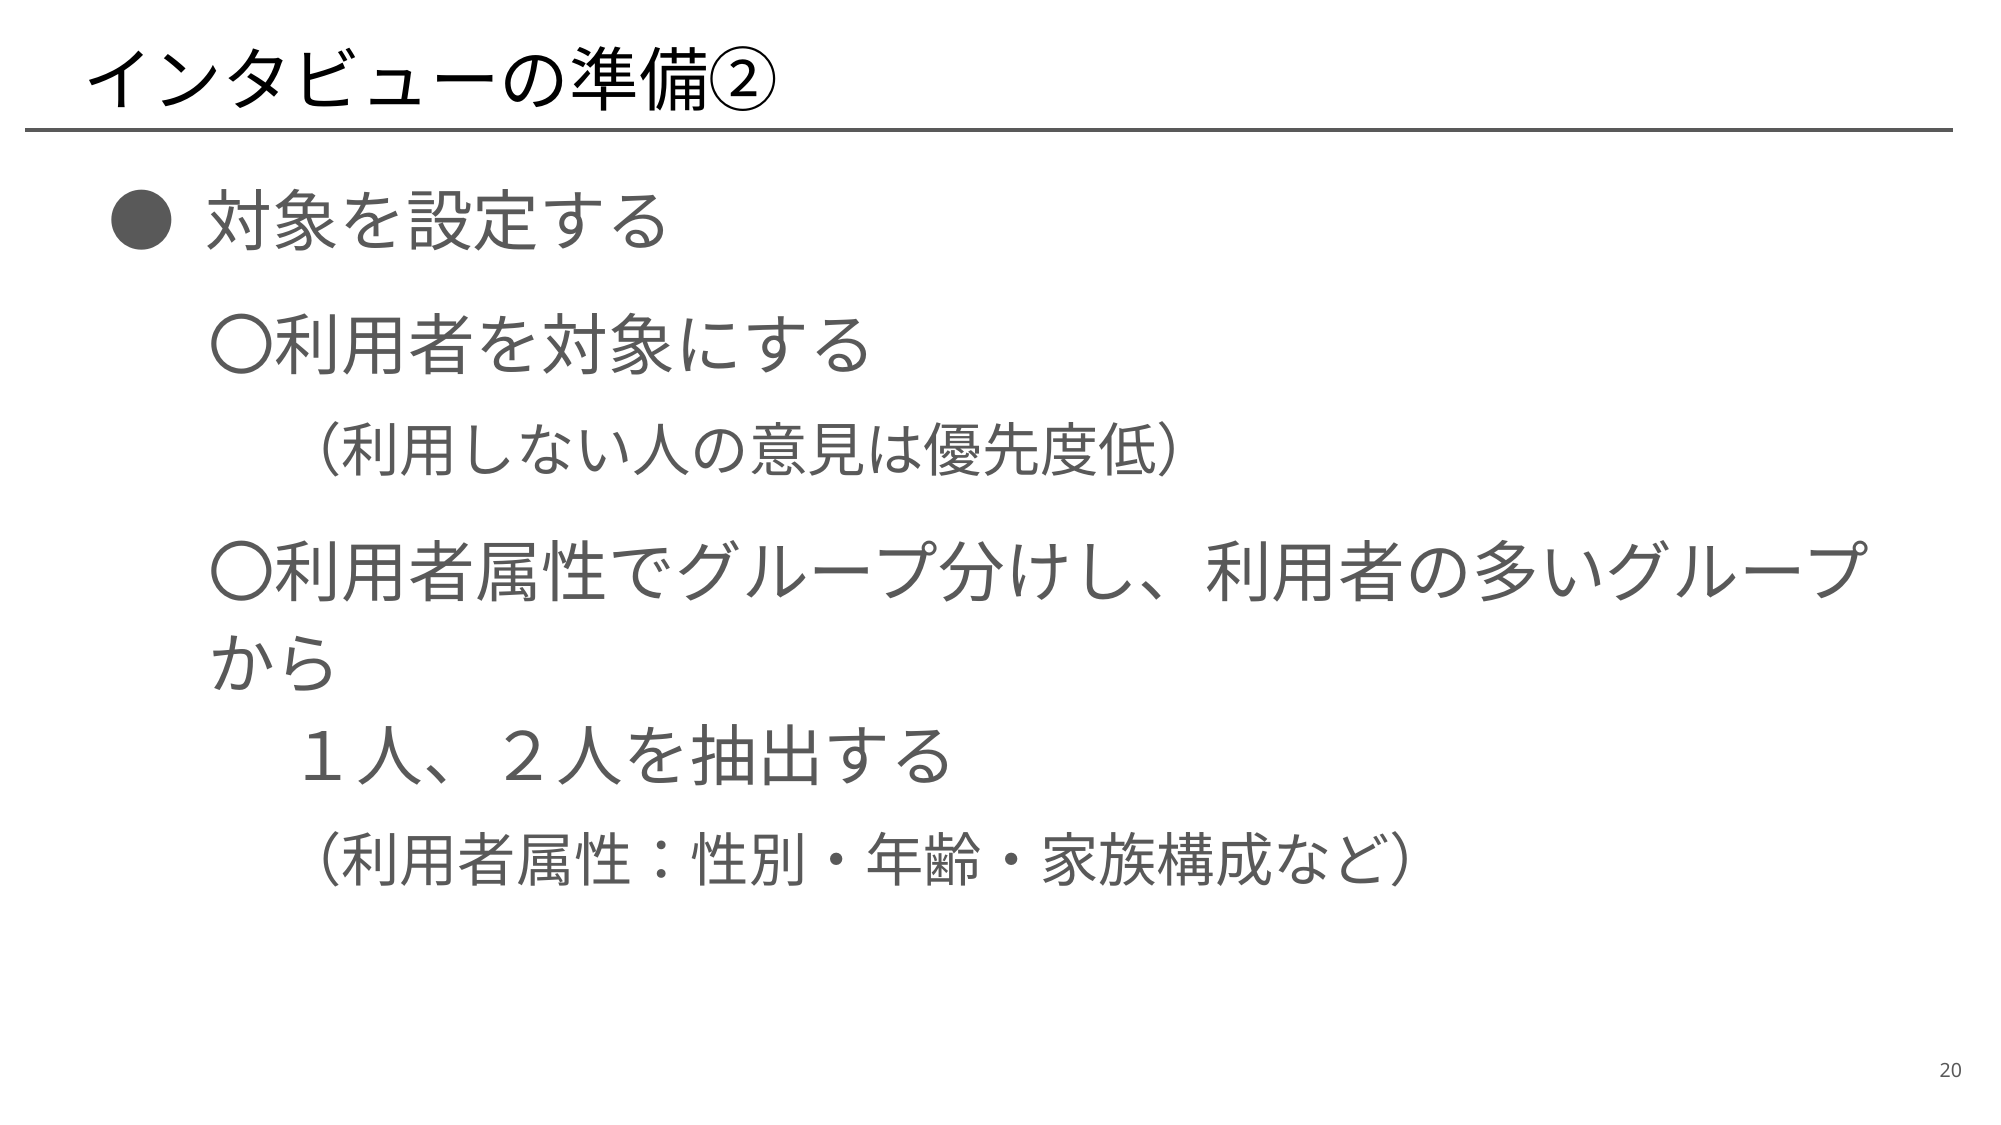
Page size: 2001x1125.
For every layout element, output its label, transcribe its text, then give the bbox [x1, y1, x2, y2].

list ● 対象を設定する 〇利用者を対象にする （利用しない人の意見は優先度低） 〇利用者属性でグループ分けし、利用者の多いグループから １人、２人を抽出する （利用者属性：性別・年齢・家族構成など） [68, 152, 1932, 900]
title インタビューの準備② [68, 21, 1764, 136]
slide_number 20 [1857, 1027, 1977, 1114]
